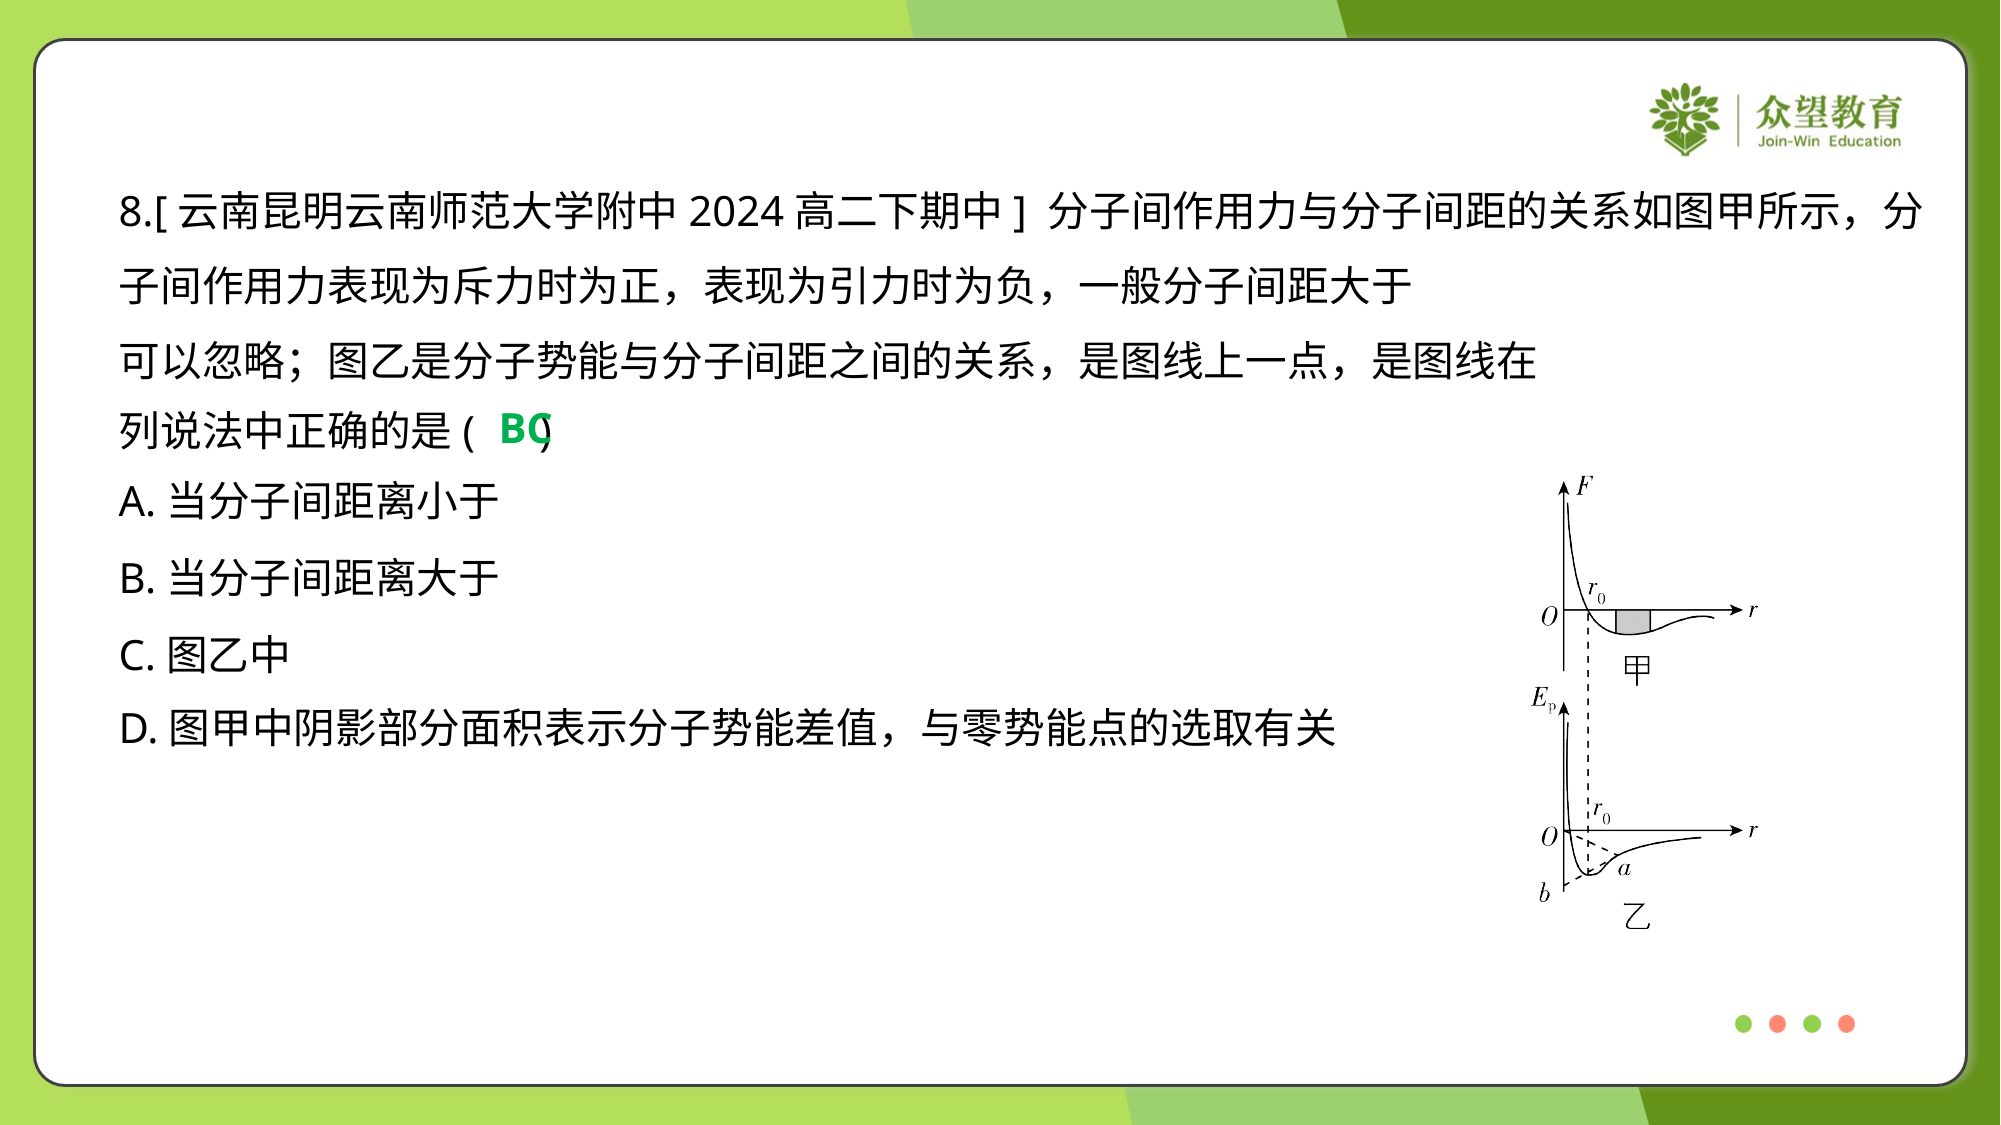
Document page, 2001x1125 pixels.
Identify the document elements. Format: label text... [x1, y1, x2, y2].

text_box BC [482, 381, 570, 446]
picture [0, 0, 2000, 1125]
